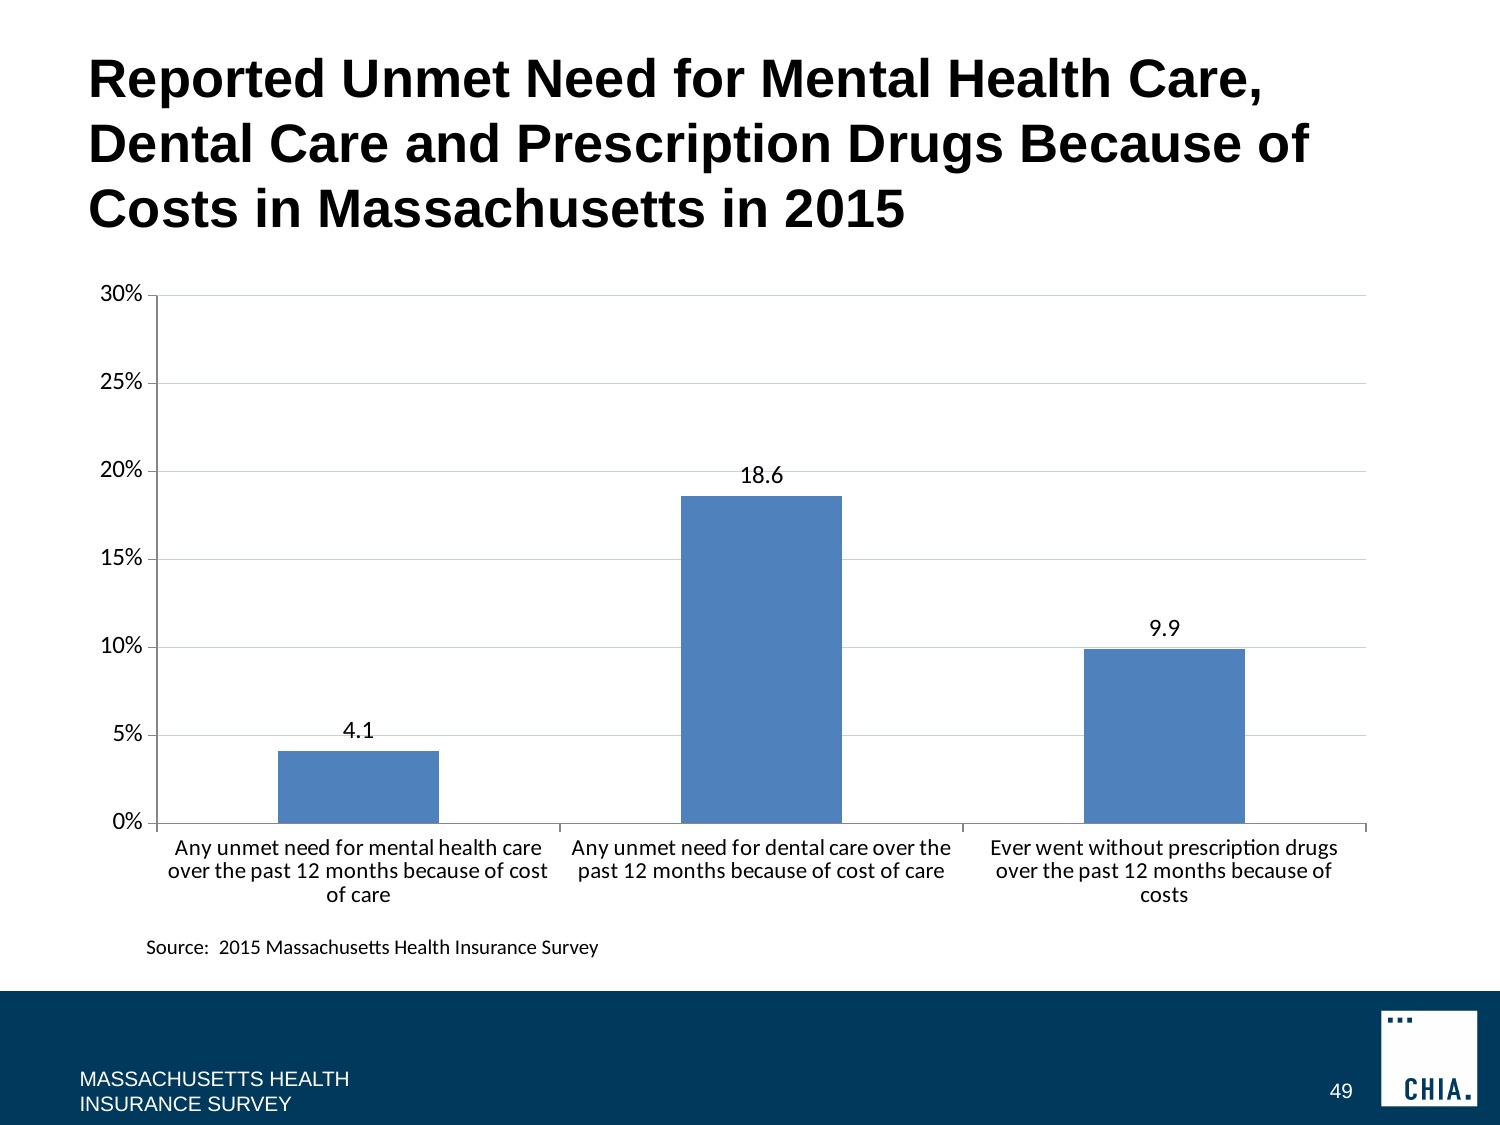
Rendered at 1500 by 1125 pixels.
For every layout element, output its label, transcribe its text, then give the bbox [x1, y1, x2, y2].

text_box Source: 2015 Massachusetts Health Insurance Survey [131, 930, 1368, 966]
title Reported Unmet Need for Mental Health Care, Dental Care and Prescription Drugs Because of Costs in Massachusetts in 2015 [73, 120, 1393, 227]
picture [0, 991, 1500, 1125]
footer MASSACHUSETTS HEALTH INSURANCE SURVEY [64, 1060, 430, 1121]
chart [73, 269, 1393, 922]
slide_number 49 [1017, 1060, 1368, 1121]
